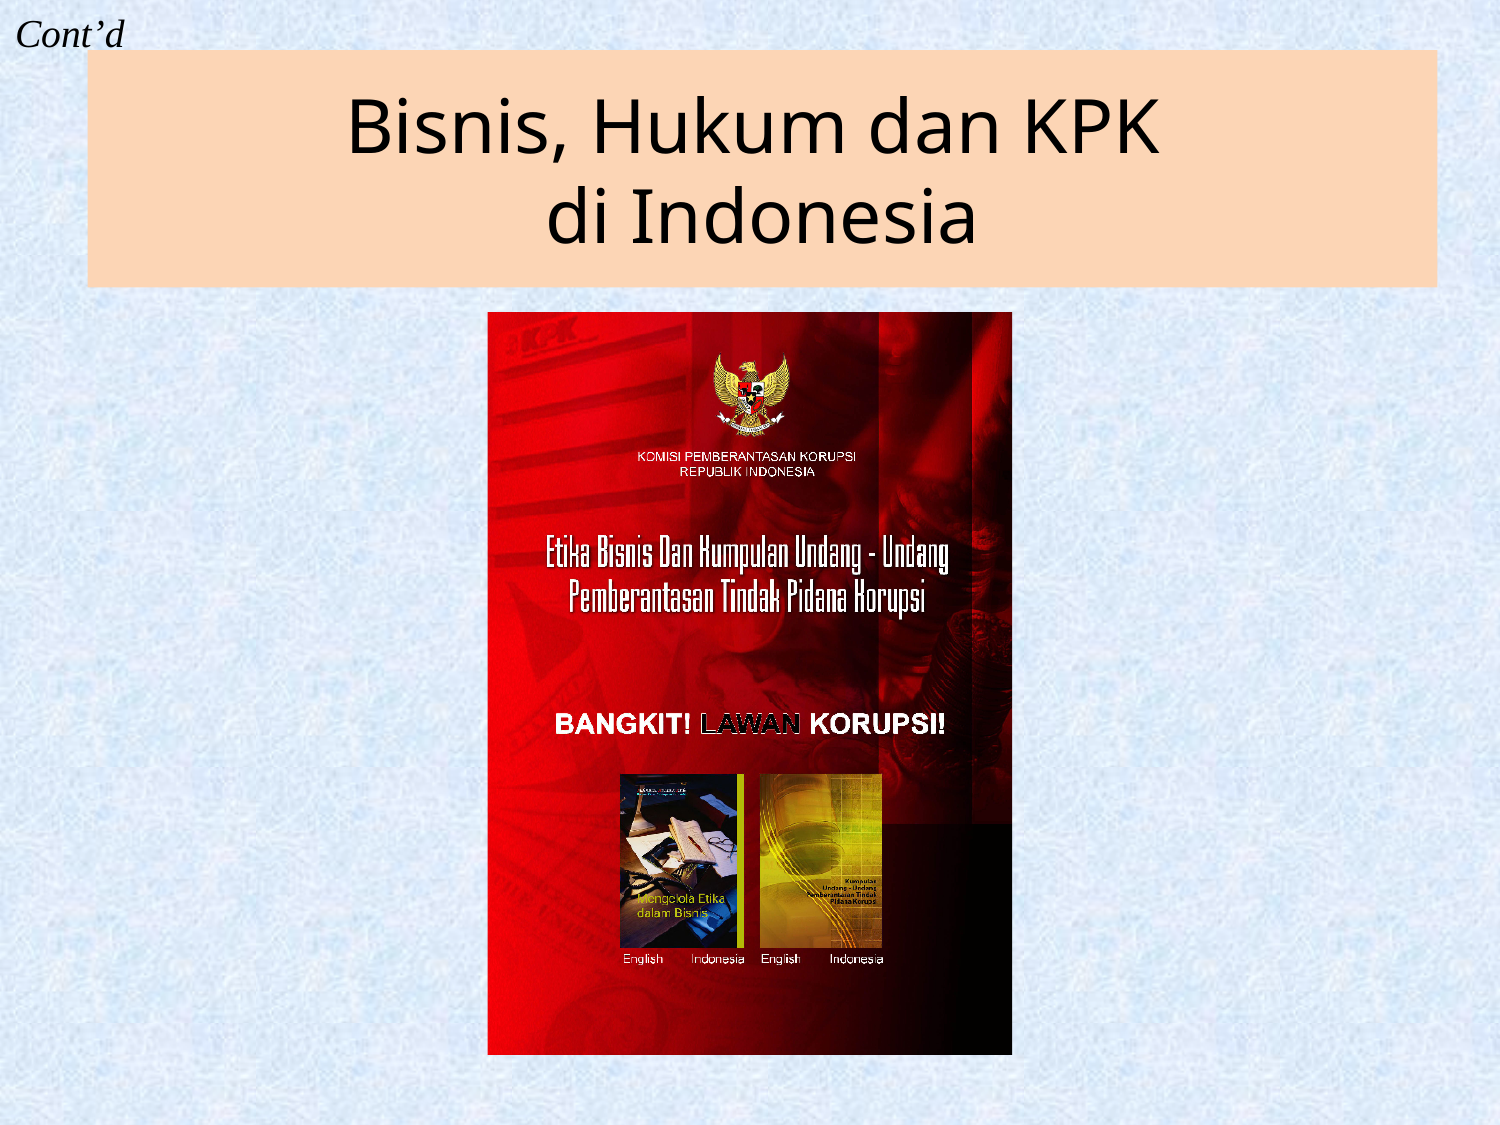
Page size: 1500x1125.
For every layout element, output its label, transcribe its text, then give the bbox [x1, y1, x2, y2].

text_box Cont’d [0, 0, 1500, 63]
text_box Cont’d [0, 63, 1500, 1125]
title Bisnis, Hukum dan KPK di Indonesia [87, 63, 1438, 288]
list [487, 312, 1013, 1056]
